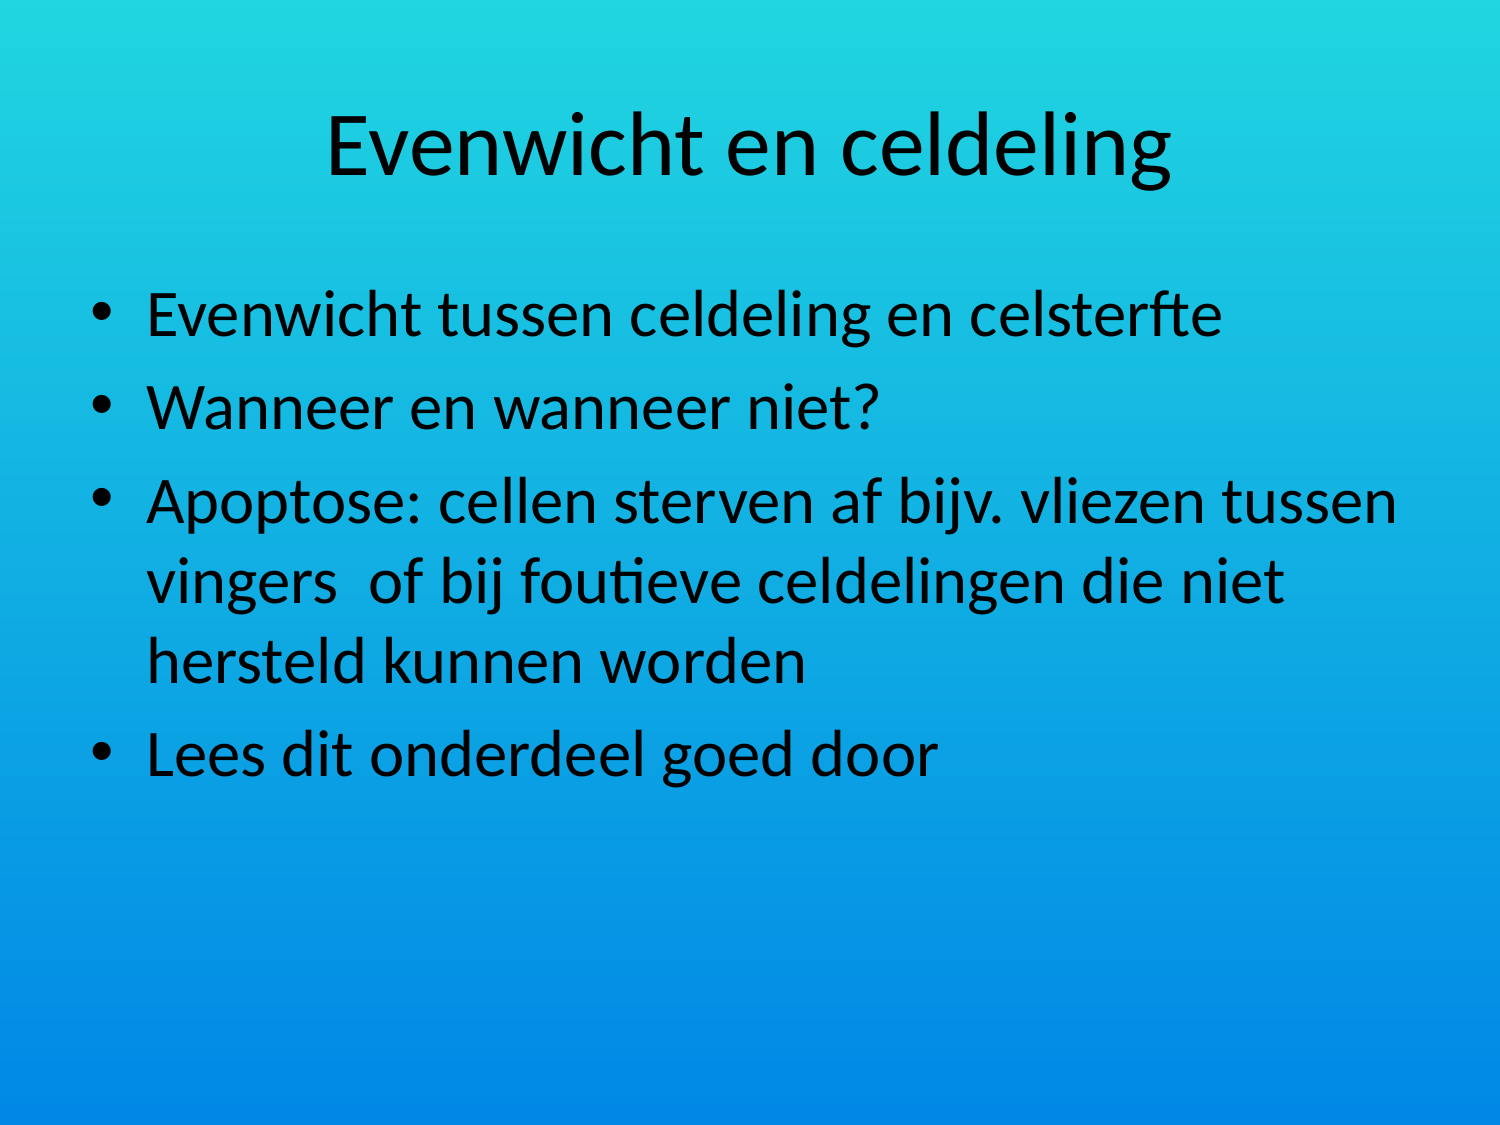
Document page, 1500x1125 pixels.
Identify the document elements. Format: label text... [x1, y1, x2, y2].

list Evenwicht tussen celdeling en celsterfte Wanneer en wanneer niet? Apoptose: cellen sterven af bijv. vliezen tussen vingers of bij foutieve celdelingen die niet hersteld kunnen worden Lees dit onderdeel goed door [75, 262, 1425, 1005]
title Evenwicht en celdeling [75, 45, 1425, 233]
